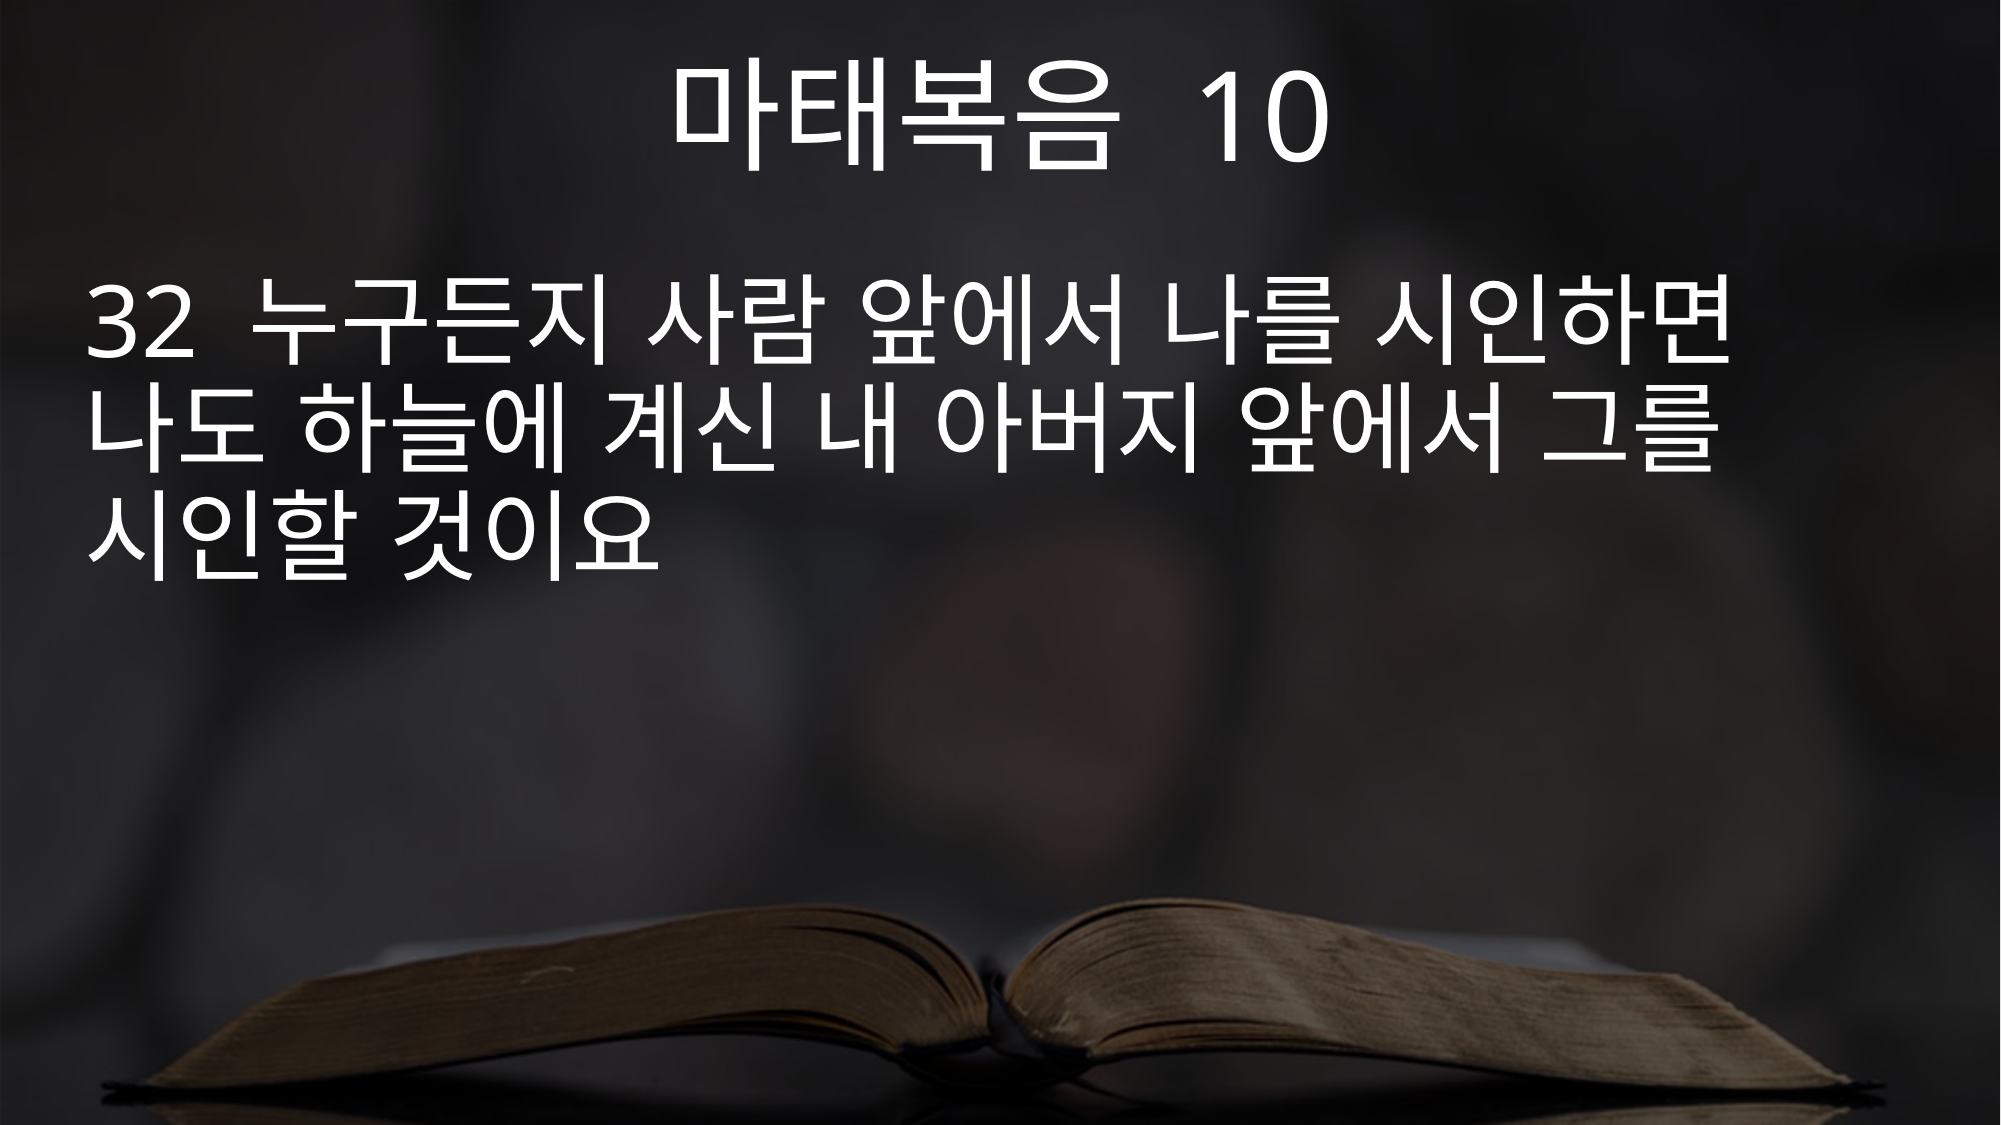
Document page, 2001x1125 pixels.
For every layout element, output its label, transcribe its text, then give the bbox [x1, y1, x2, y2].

picture [0, 0, 2001, 1125]
list 32 누구든지 사람 앞에서 나를 시인하면 나도 하늘에 계신 내 아버지 앞에서 그를 시인할 것이요 [69, 263, 1953, 423]
footer 마태복음 10 [0, 32, 2000, 192]
